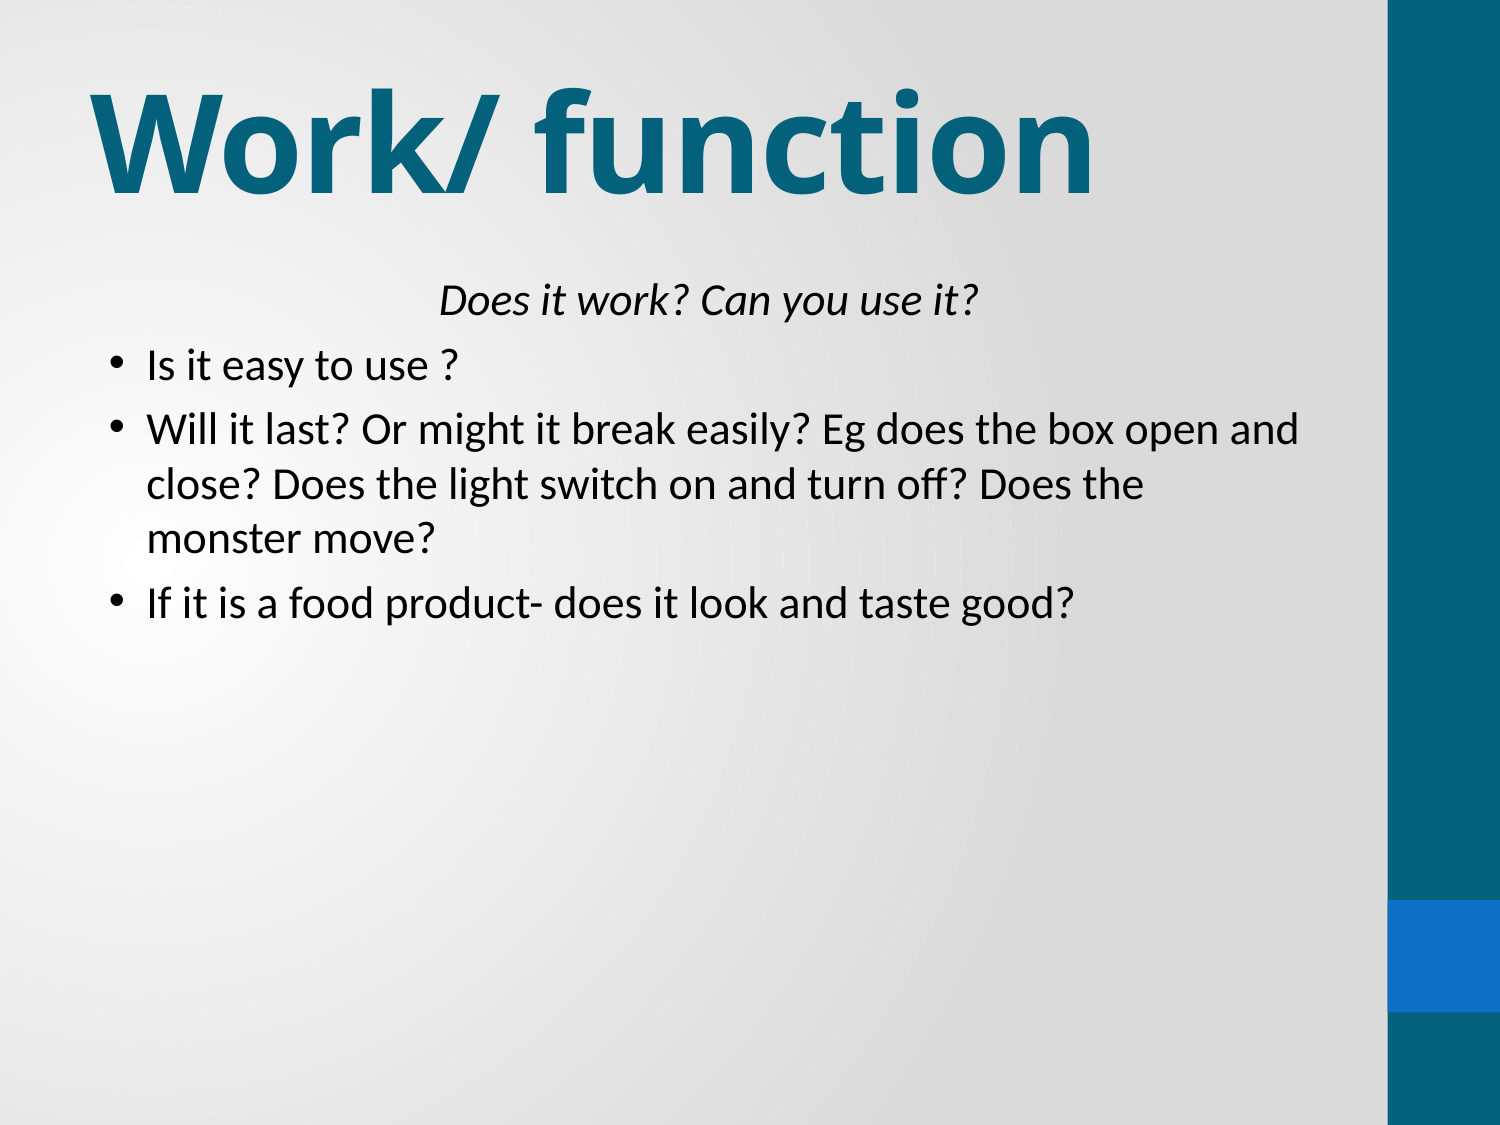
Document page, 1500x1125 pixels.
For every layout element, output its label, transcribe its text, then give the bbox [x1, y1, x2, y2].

list Does it work? Can you use it? Is it easy to use ? Will it last? Or might it break easily? Eg does the box open and close? Does the light switch on and turn off? Does the monster move? If it is a food product- does it look and taste good? [75, 262, 1325, 1050]
title Work/ function [75, 45, 1325, 233]
